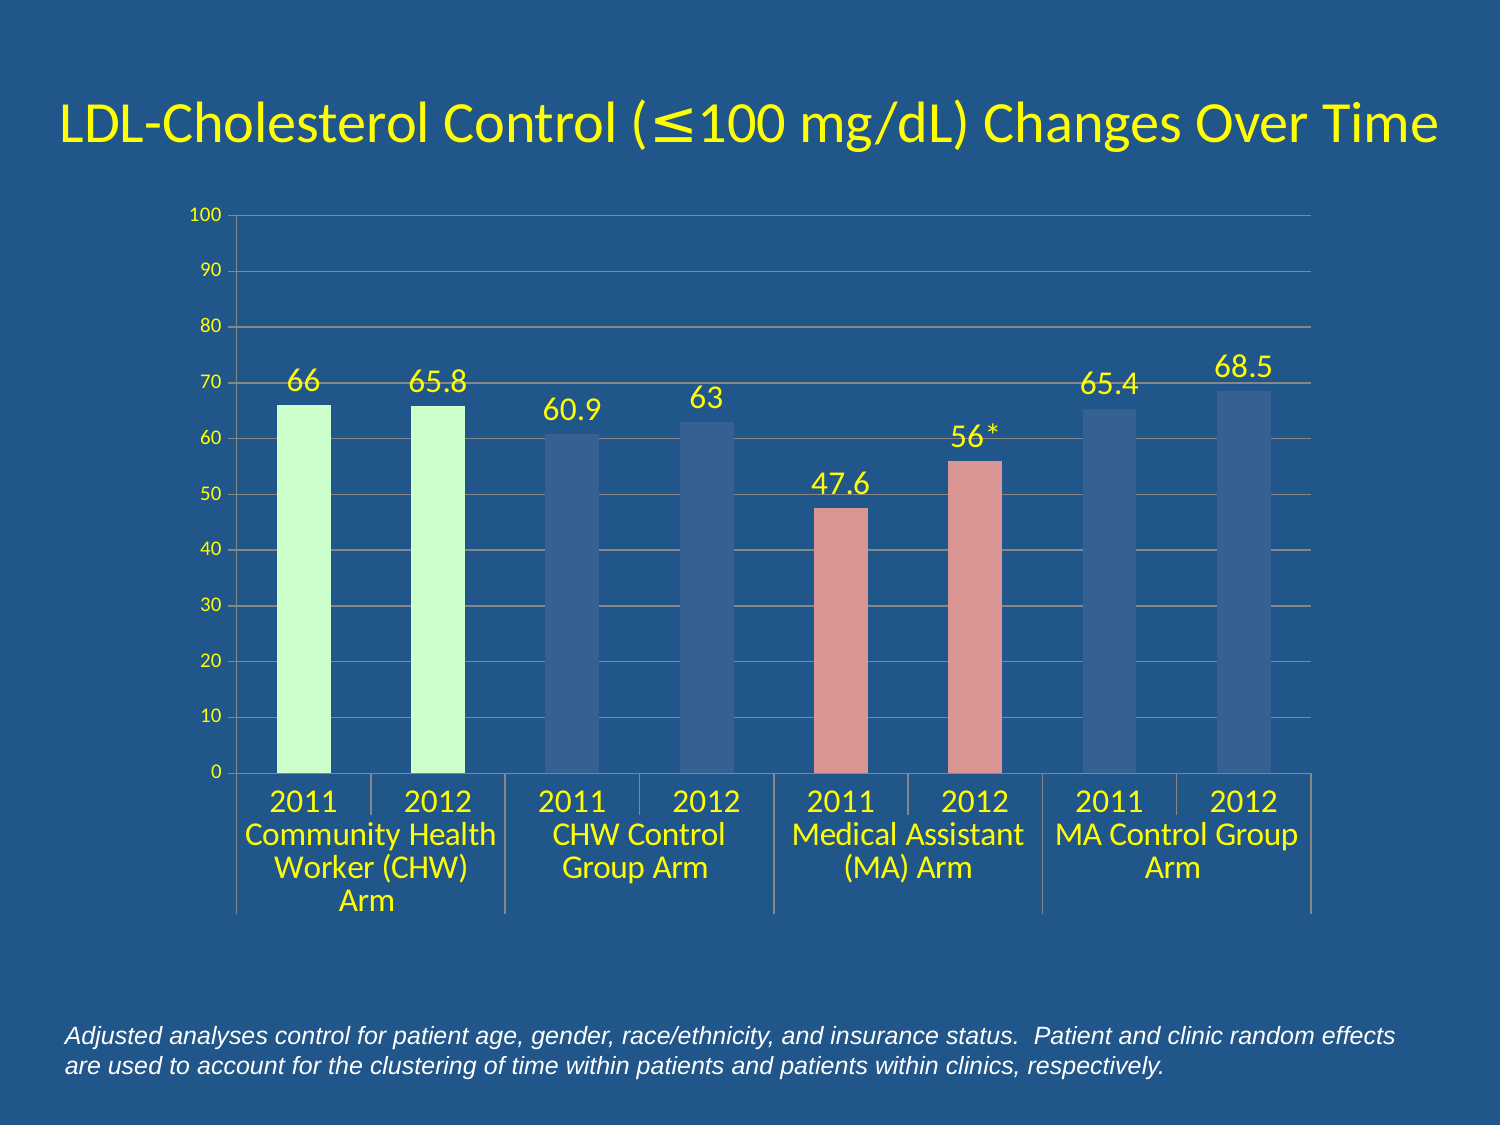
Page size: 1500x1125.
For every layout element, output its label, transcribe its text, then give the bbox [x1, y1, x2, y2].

text_box Adjusted analyses control for patient age, gender, race/ethnicity, and insurance status. Patient and clinic random effects are used to account for the clustering of time within patients and patients within clinics, respectively. [50, 1012, 1438, 1088]
chart [165, 190, 1335, 935]
title LDL-Cholesterol Control (≤100 mg/dL) Changes Over Time [0, 24, 1500, 213]
